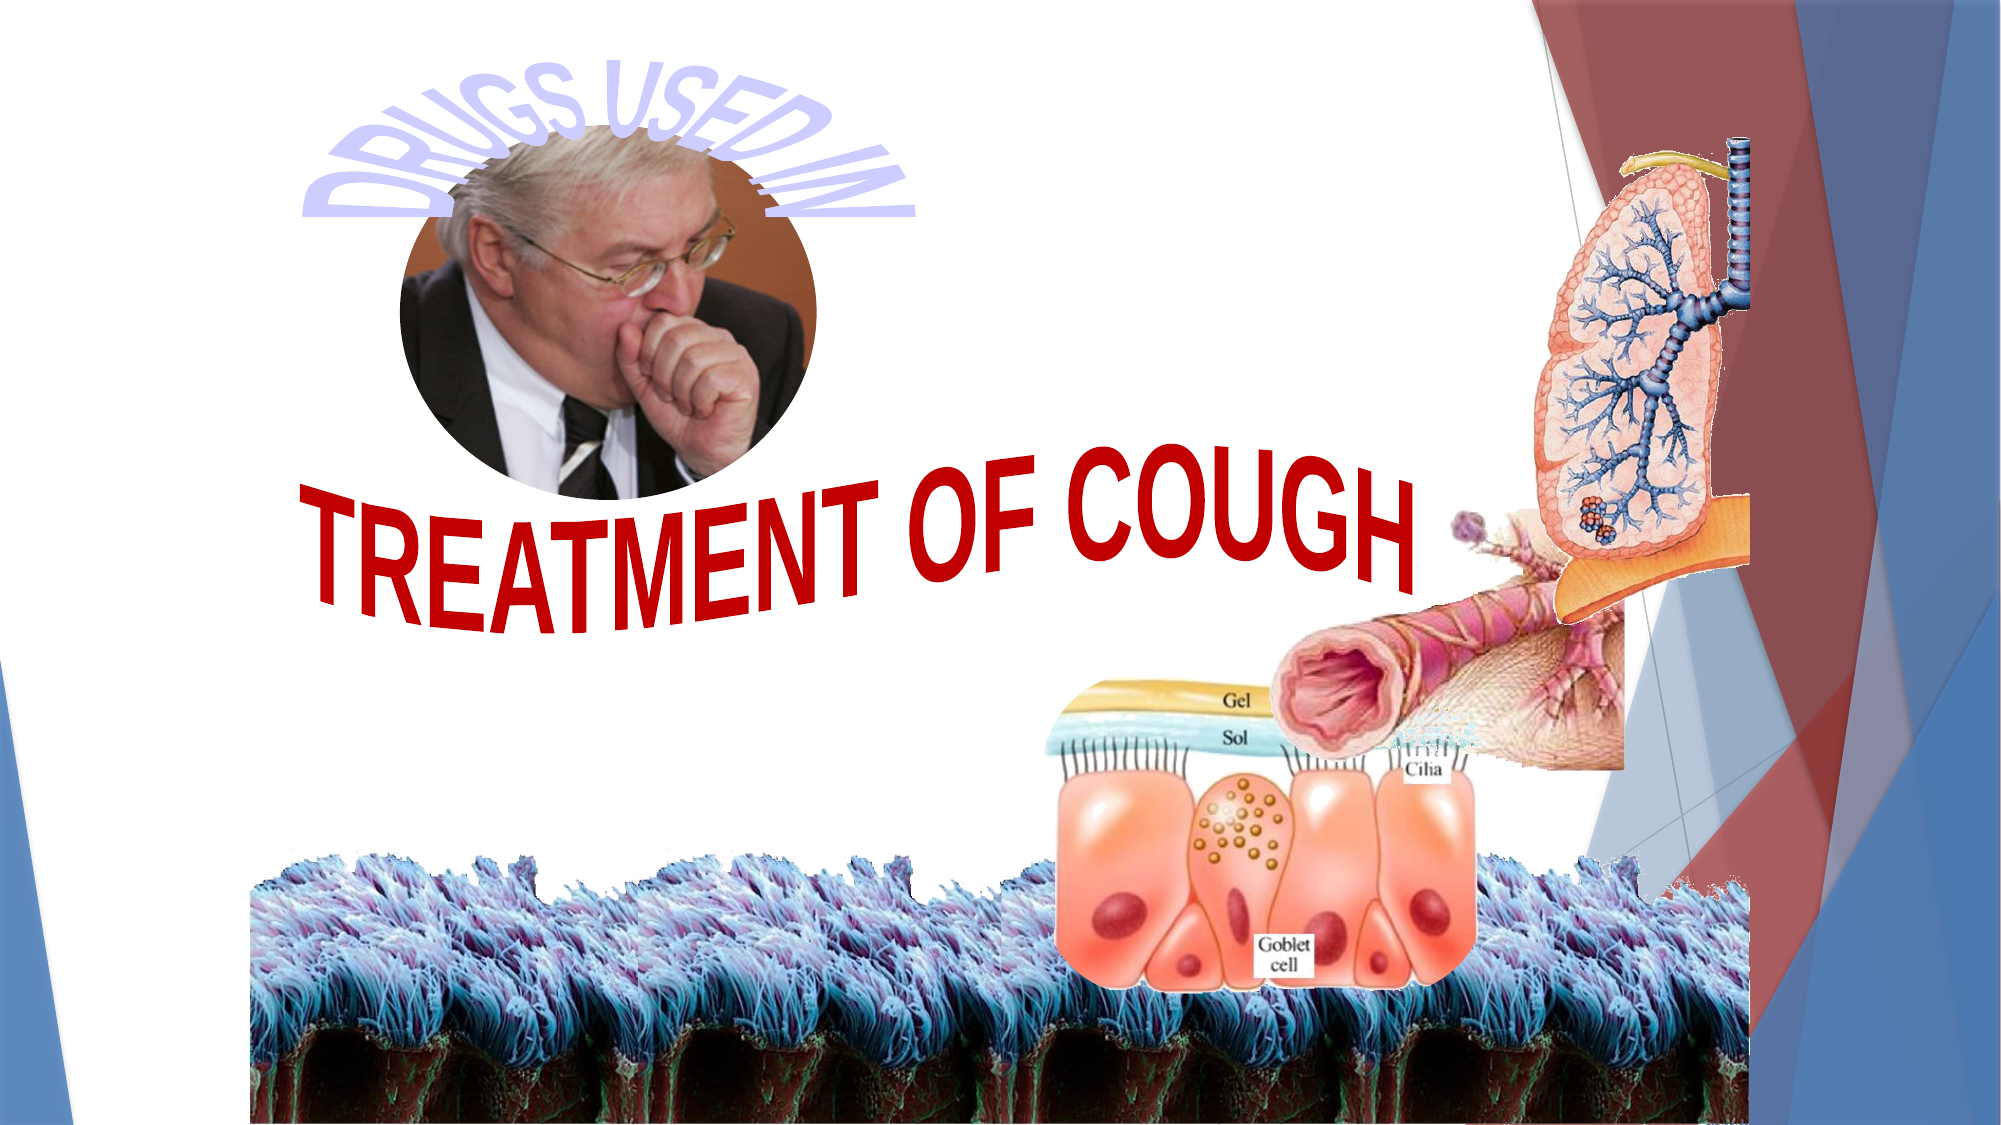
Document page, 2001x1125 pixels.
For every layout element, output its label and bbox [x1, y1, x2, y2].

picture [399, 124, 818, 501]
picture [1251, 111, 1751, 772]
text_box [249, 849, 1751, 1125]
text_box [1040, 672, 1488, 996]
